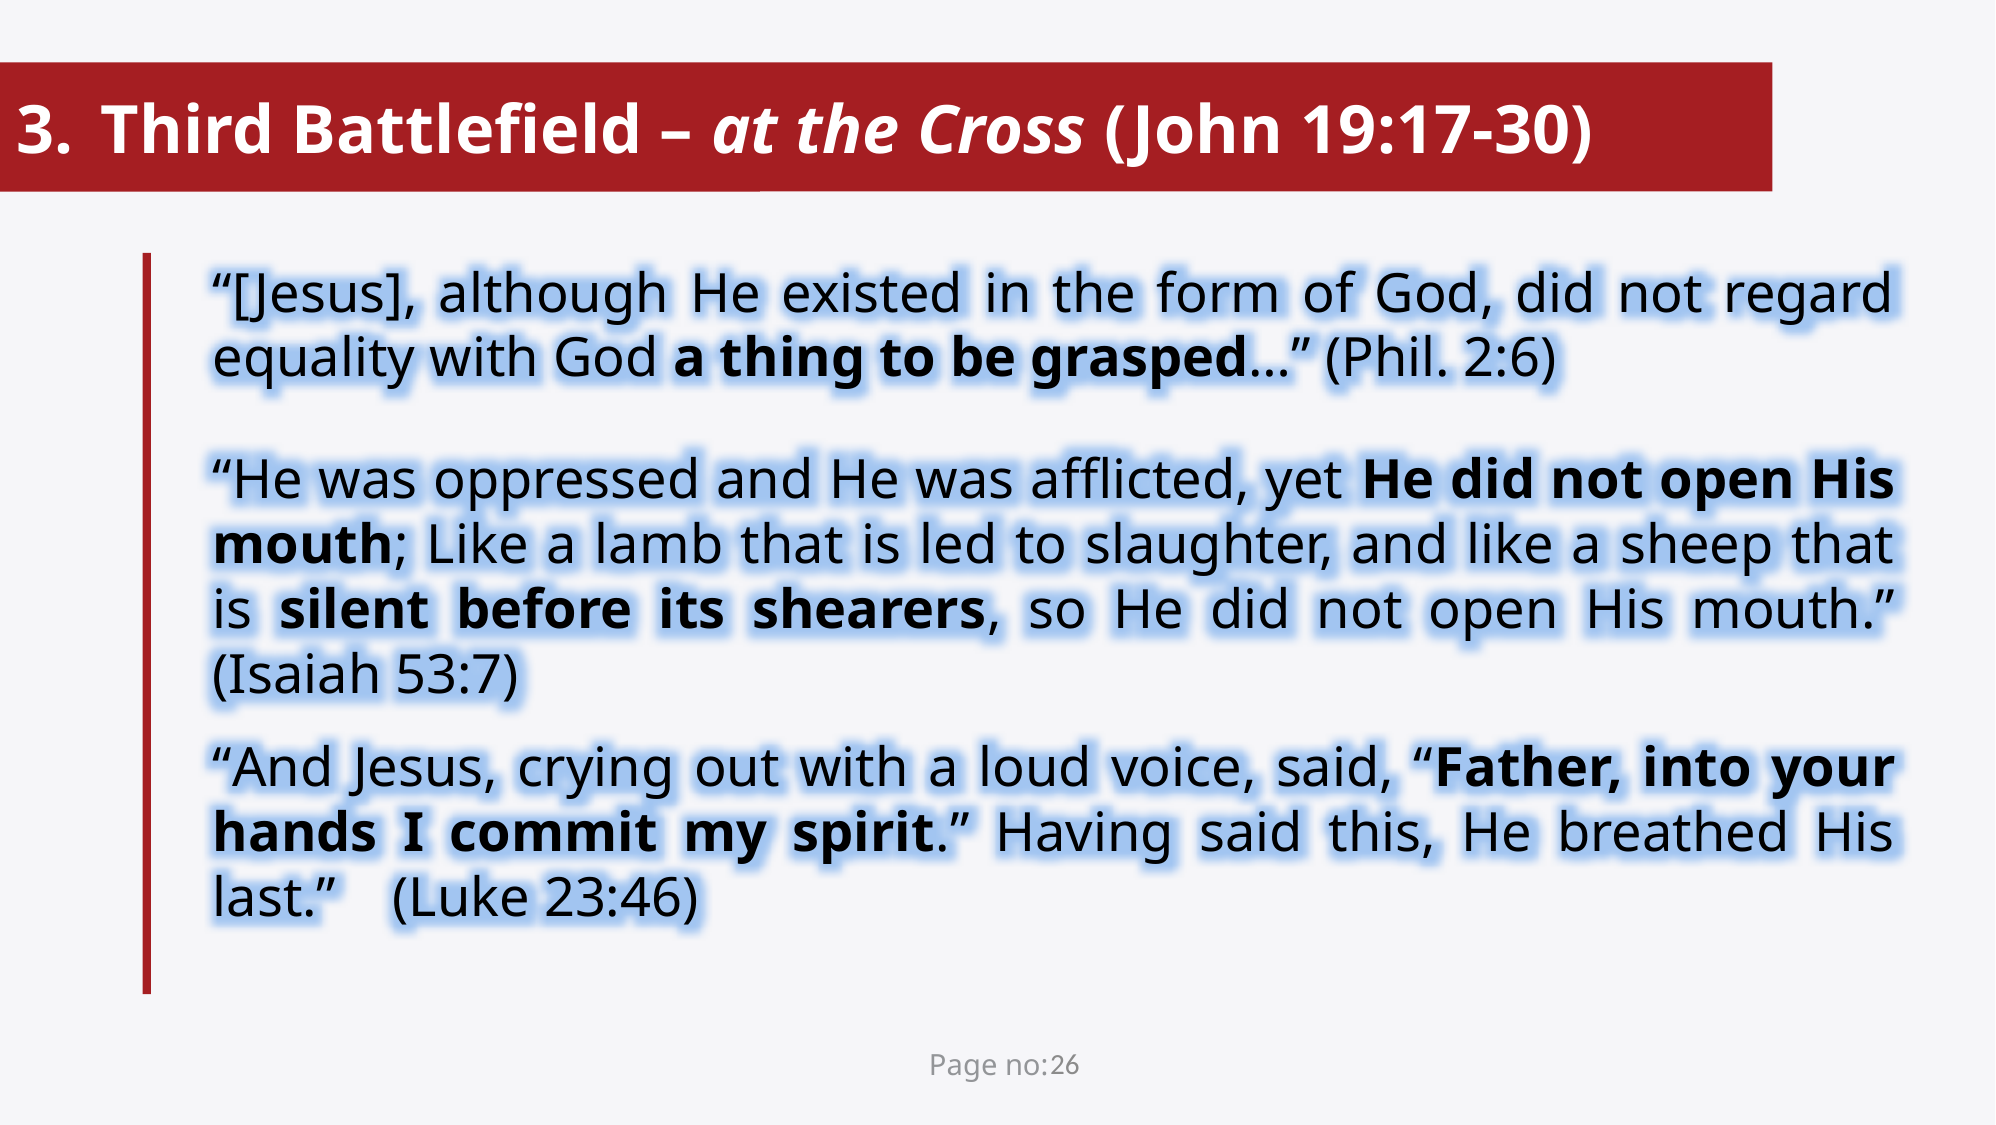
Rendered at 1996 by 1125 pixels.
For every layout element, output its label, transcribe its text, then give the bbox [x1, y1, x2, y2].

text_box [1, 62, 1798, 192]
text_box “And Jesus, crying out with a loud voice, said, “Father, into your hands I commit my spirit.” Having said this, He breathed His last.” (Luke 23:46) [198, 725, 1911, 935]
text_box “He was oppressed and He was afflicted, yet He did not open His mouth; Like a lamb that is led to slaughter, and like a sheep that is silent before its shearers, so He did not open His mouth.” (Isaiah 53:7) [198, 437, 1911, 712]
text_box “[Jesus], although He existed in the form of God, did not regard equality with God a thing to be grasped…” (Phil. 2:6) [198, 250, 1911, 396]
